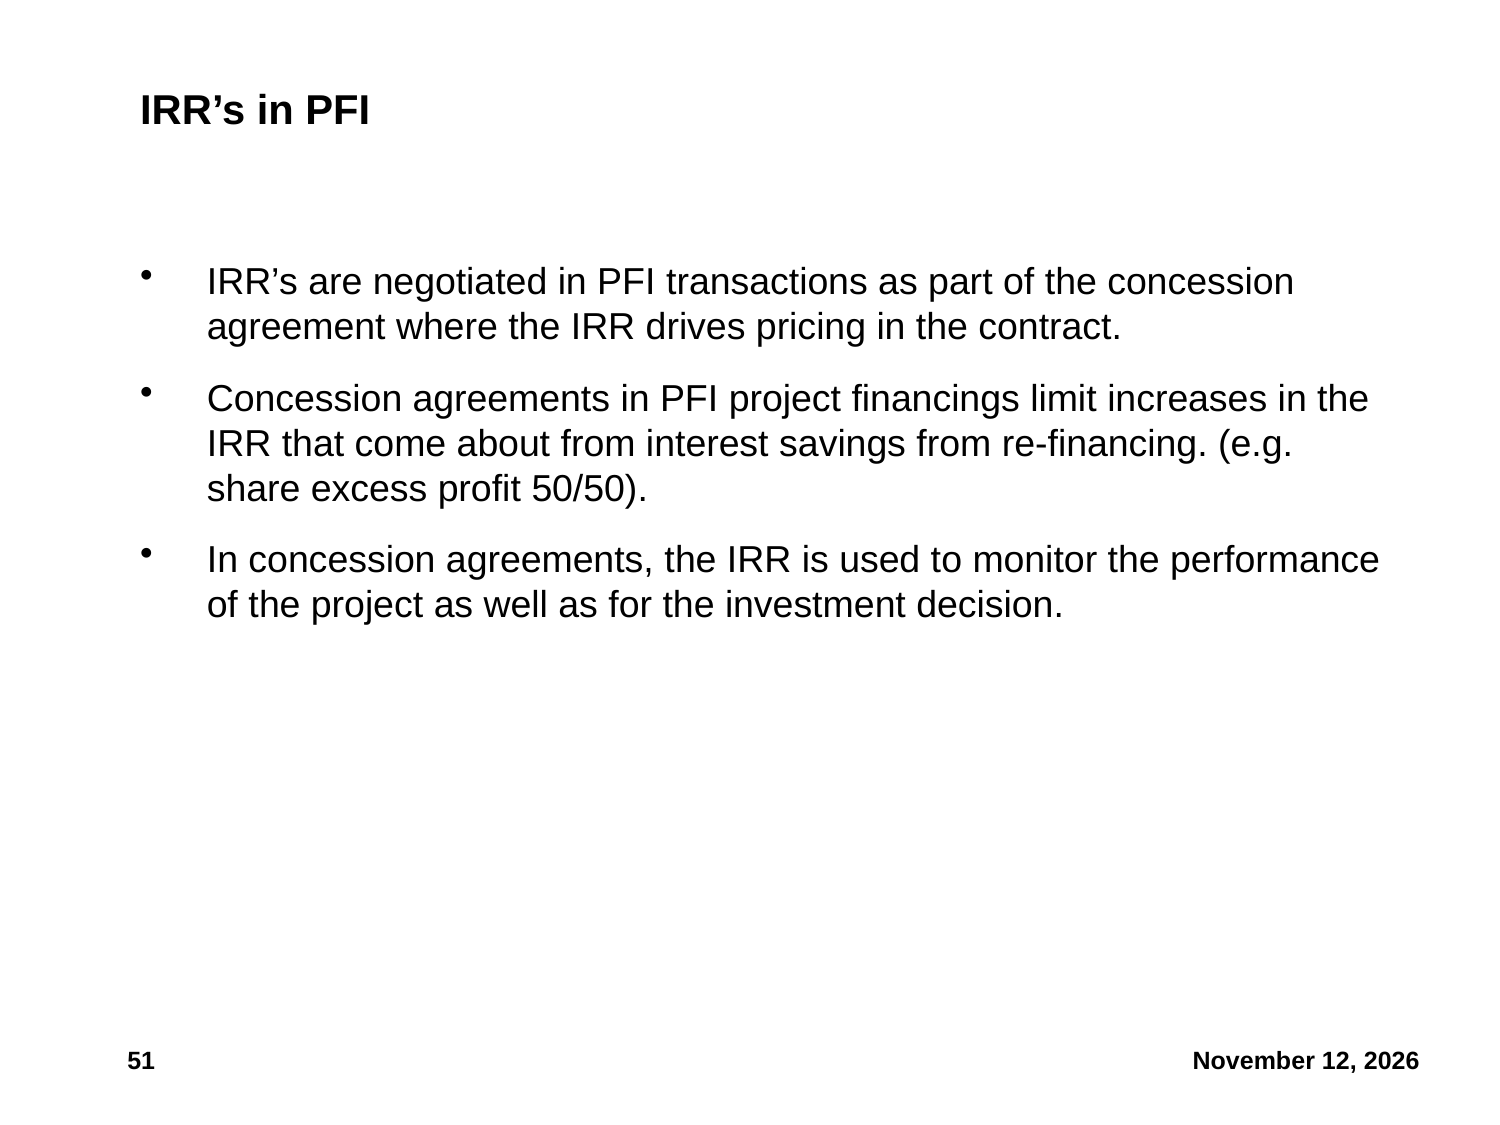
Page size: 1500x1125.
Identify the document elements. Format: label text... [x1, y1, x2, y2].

title IRR’s in PFI [124, 74, 1376, 226]
list IRR’s are negotiated in PFI transactions as part of the concession agreement where the IRR drives pricing in the contract. Concession agreements in PFI project financings limit increases in the IRR that come about from interest savings from re-financing. (e.g. share excess profit 50/50). In concession agreements, the IRR is used to monitor the performance of the project as well as for the investment decision. [124, 249, 1413, 1001]
